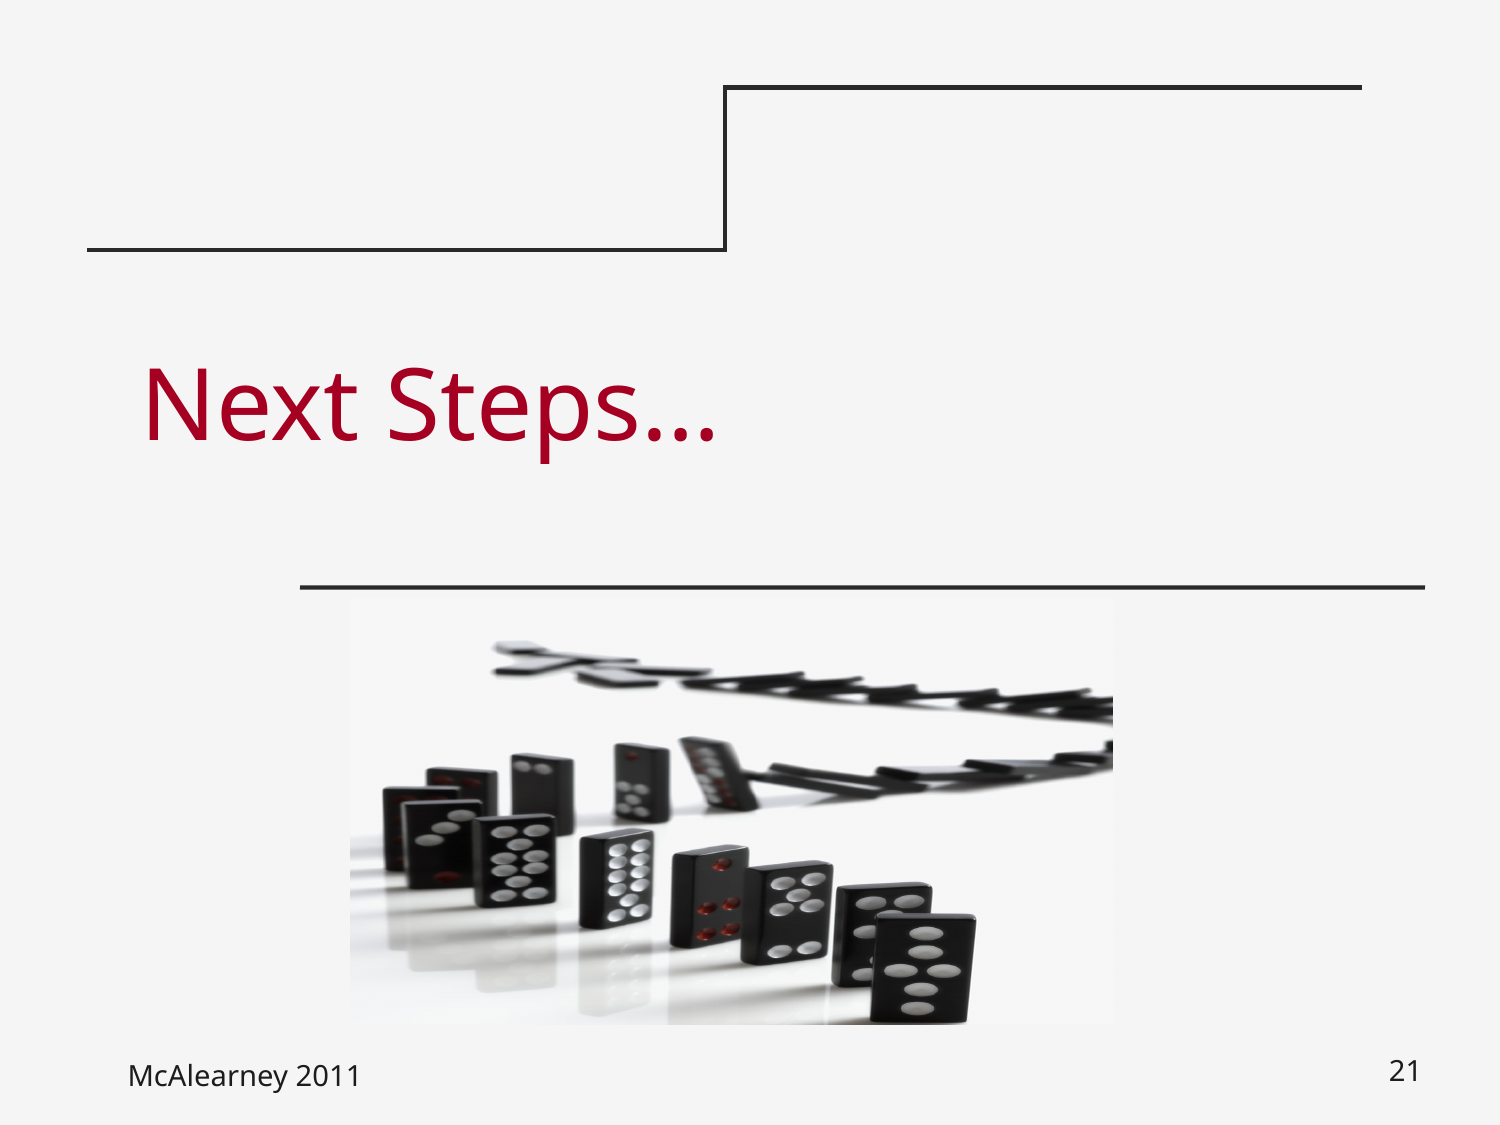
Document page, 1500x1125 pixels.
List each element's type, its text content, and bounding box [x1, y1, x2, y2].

footer McAlearney 2011 [112, 1024, 1038, 1101]
title Next Steps… [124, 299, 1388, 468]
picture [349, 599, 1113, 1026]
slide_number 21 [1124, 1024, 1438, 1101]
